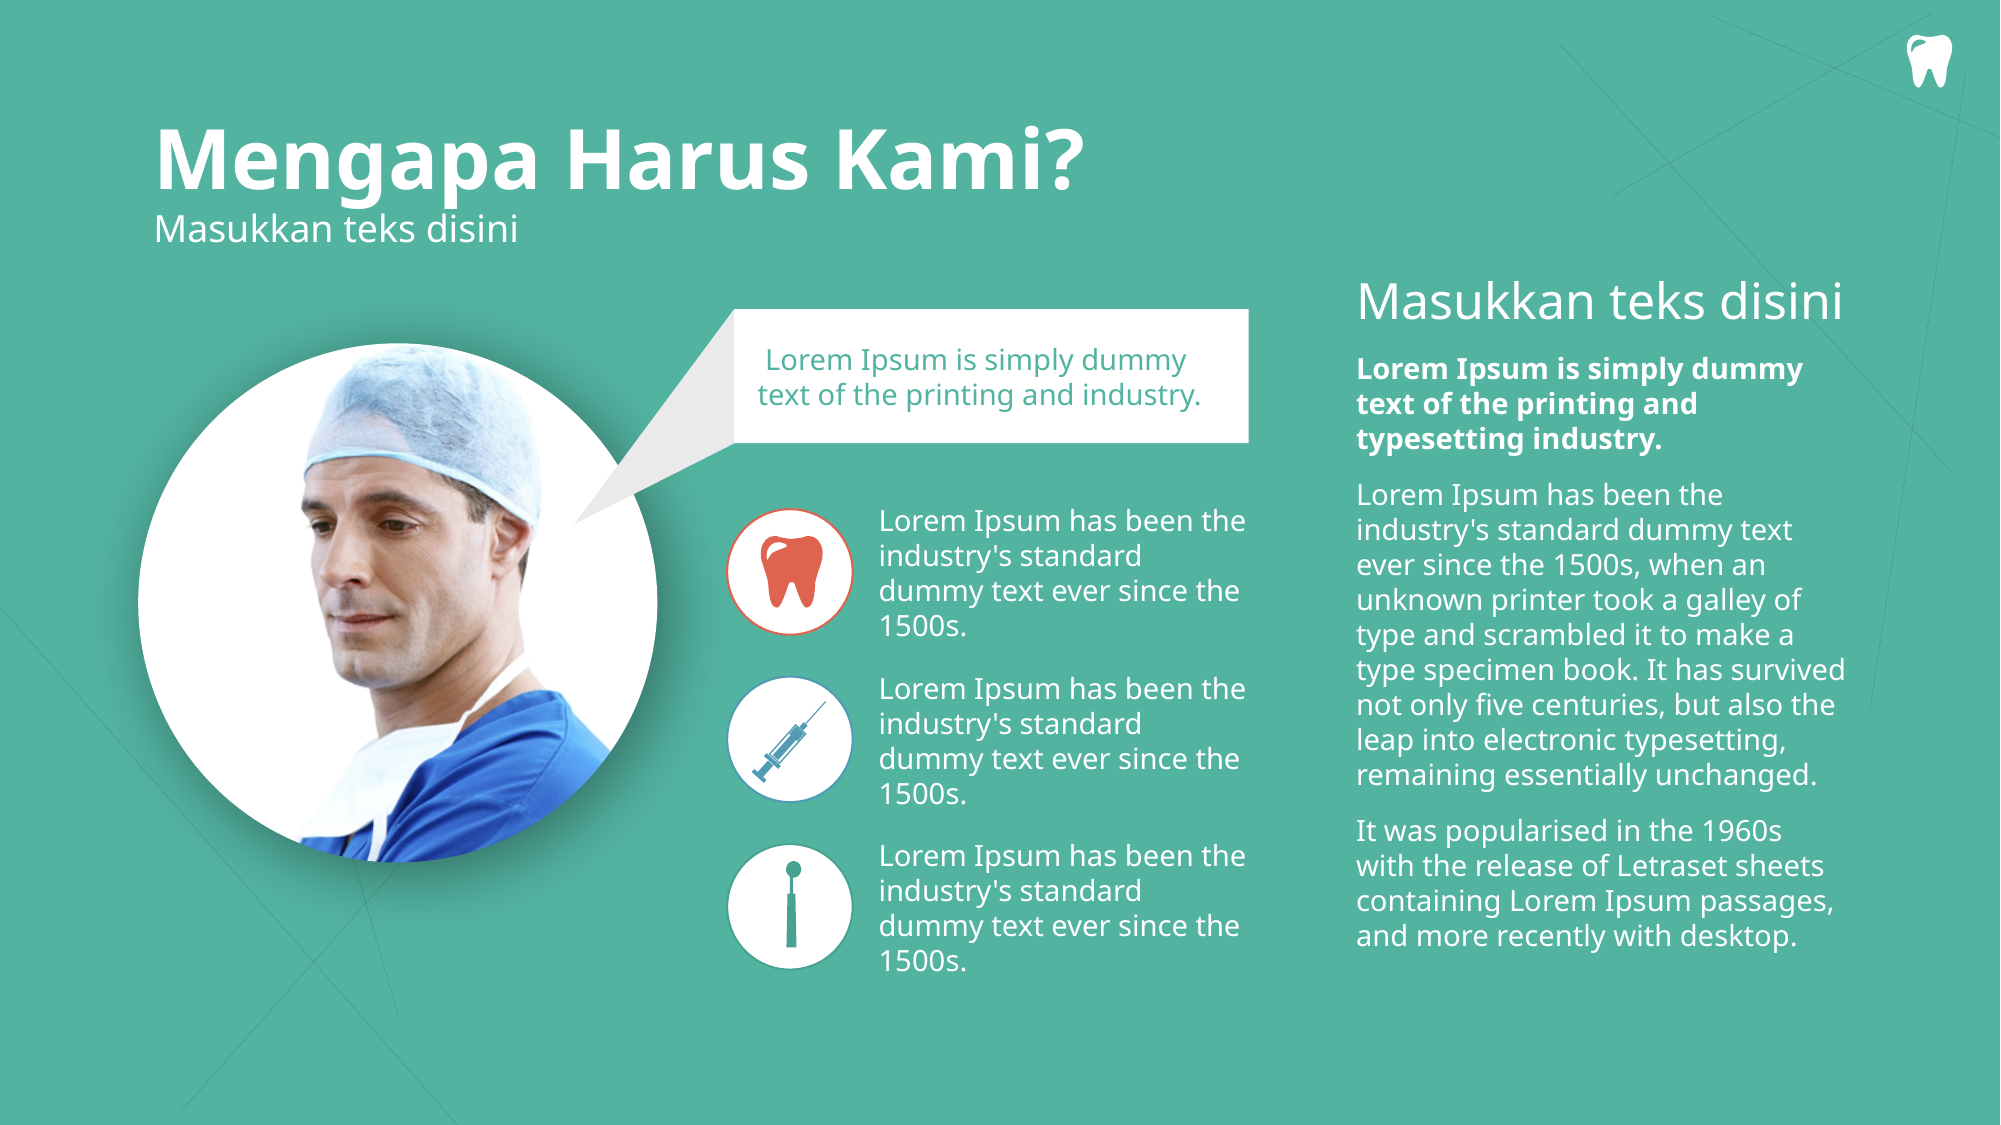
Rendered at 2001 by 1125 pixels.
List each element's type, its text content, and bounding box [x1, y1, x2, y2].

text_box Lorem Ipsum has been the industry's standard dummy text ever since the 1500s. [863, 662, 1266, 818]
text_box [726, 843, 854, 971]
list Masukkan teks disini [138, 202, 1862, 262]
text_box Lorem Ipsum is simply dummy text of the printing and typesetting industry. Lorem Ipsum has been the industry's standard dummy text ever since the 1500s, when an unknown printer took a galley of type and scrambled it to make a type specimen book. It has survived not only five centuries, but also the leap into electronic typesetting, remaining essentially unchanged. It was popularised in the 1960s with the release of Letraset sheets containing Lorem Ipsum passages, and more recently with desktop. [1341, 343, 1862, 960]
text_box [759, 534, 824, 609]
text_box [574, 309, 1249, 525]
text_box [785, 860, 803, 949]
text_box [726, 525, 854, 636]
text_box Masukkan teks disini [1341, 262, 1862, 337]
text_box Lorem Ipsum has been the industry's standard dummy text ever since the 1500s. [863, 495, 1266, 650]
title Mengapa Harus Kami? [138, 59, 1862, 202]
picture [138, 343, 658, 863]
text_box [750, 699, 828, 785]
text_box [726, 675, 854, 804]
text_box Lorem Ipsum has been the industry's standard dummy text ever since the 1500s. [863, 830, 1266, 985]
